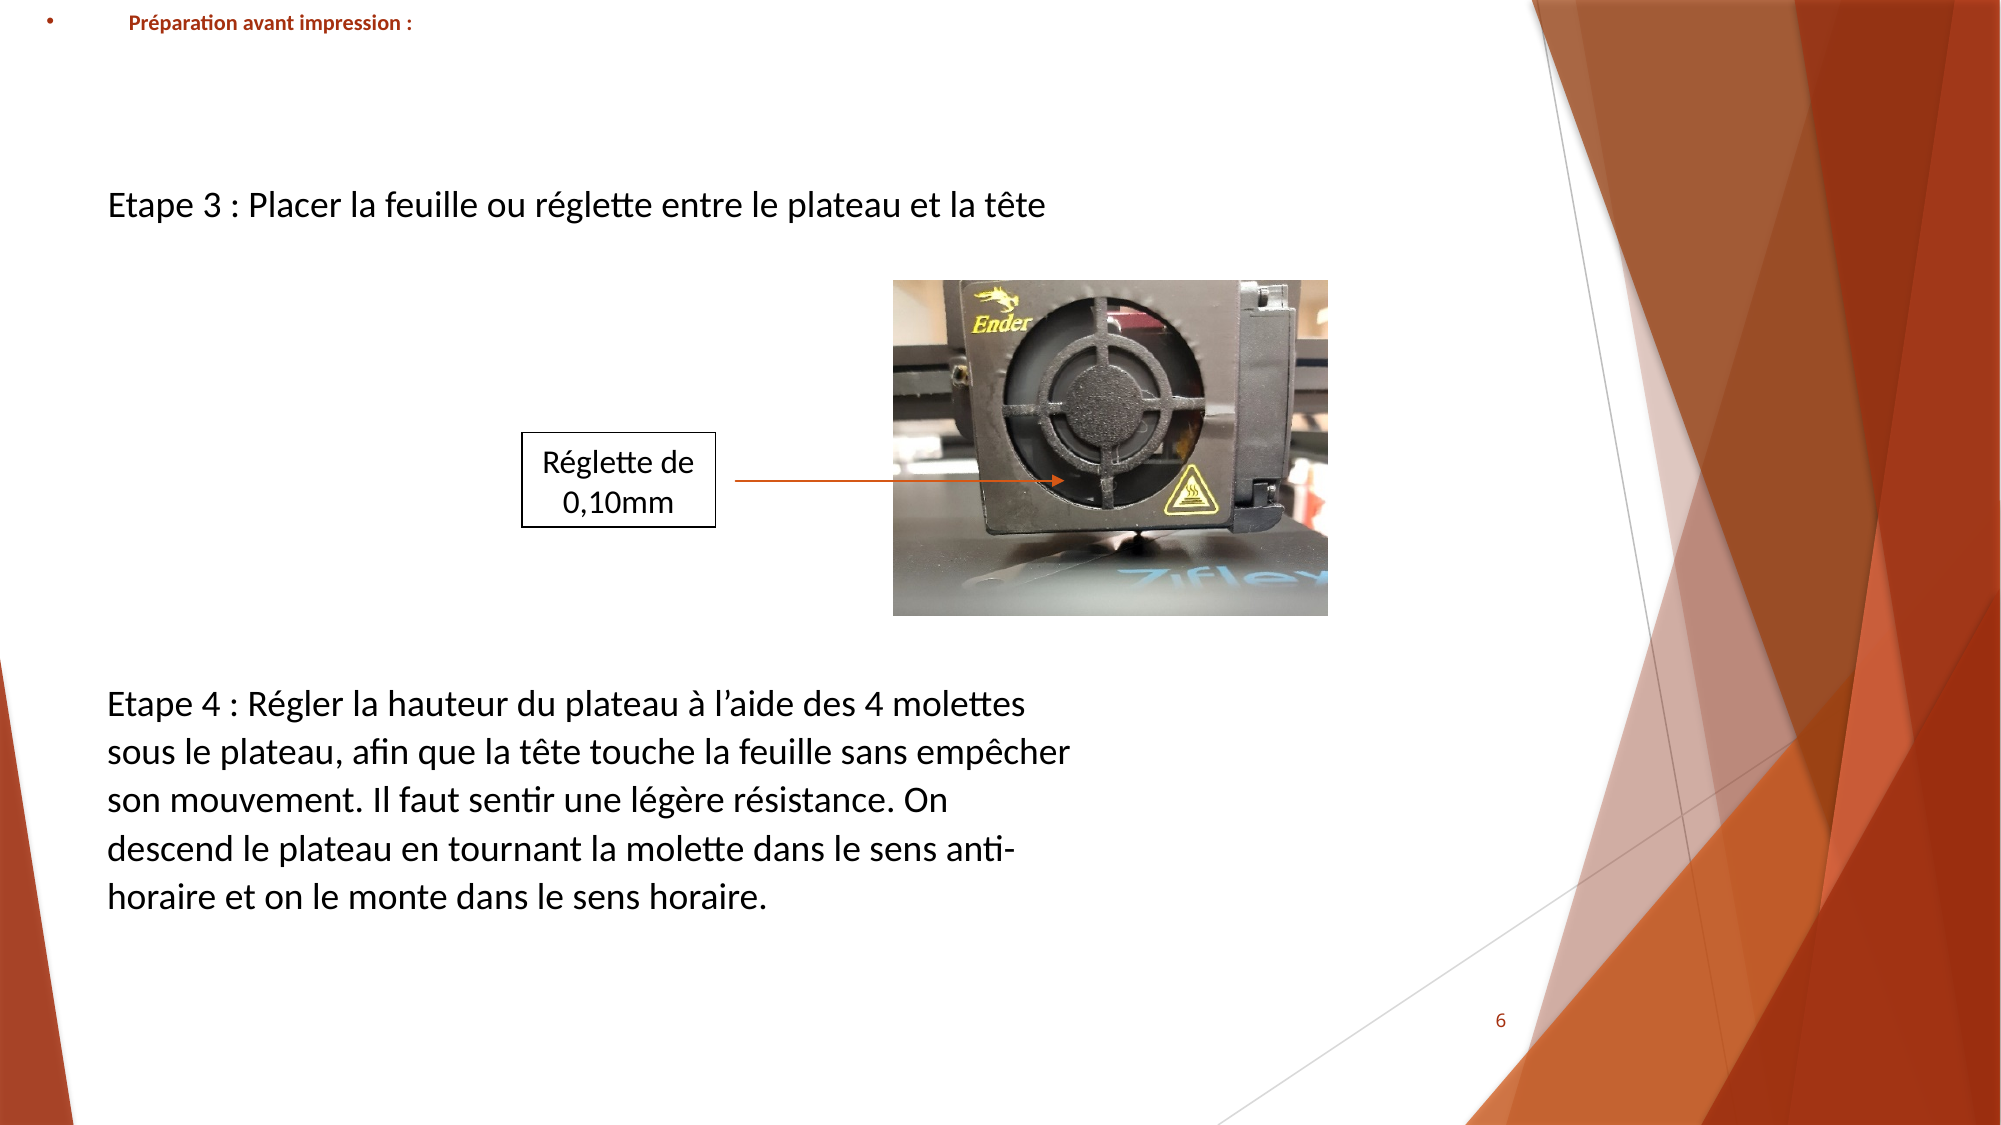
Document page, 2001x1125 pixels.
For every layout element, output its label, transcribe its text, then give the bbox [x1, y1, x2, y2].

text_box Etape 4 : Régler la hauteur du plateau à l’aide des 4 molettes sous le plateau, afin que la tête touche la feuille sans empêcher son mouvement. Il faut sentir une légère résistance. On descend le plateau en tournant la molette dans le sens anti-horaire et on le monte dans le sens horaire. [92, 668, 1093, 925]
slide_number 6 [1409, 991, 1522, 1051]
text_box [0, 0, 2000, 74]
list Etape 3 : Placer la feuille ou réglette entre le plateau et la tête [92, 172, 1504, 810]
text_box Préparation avant impression : [0, 0, 522, 66]
picture [893, 279, 1328, 617]
text_box Réglette de 0,10mm [521, 432, 716, 528]
